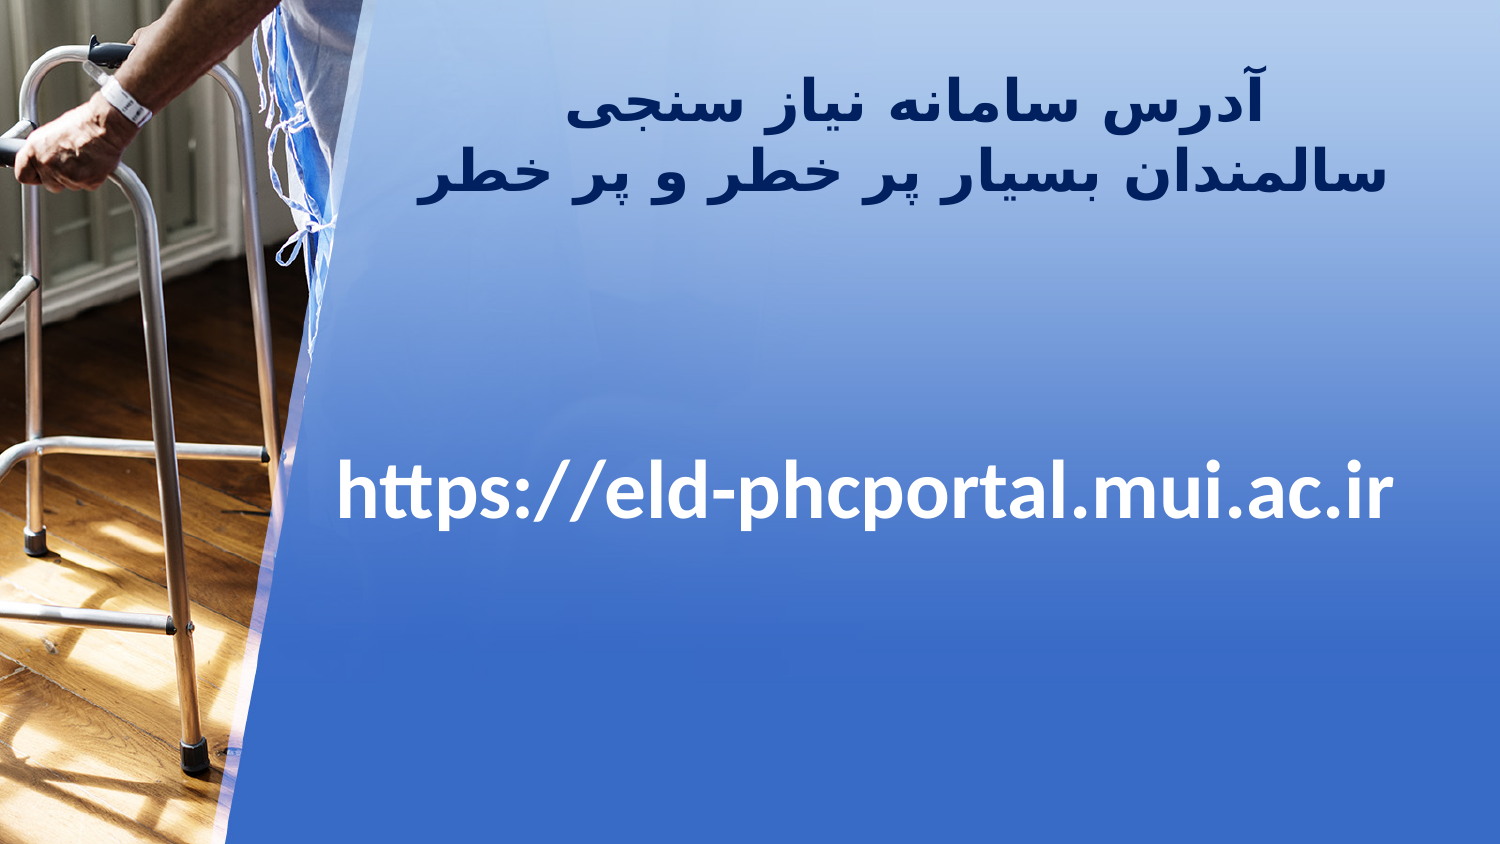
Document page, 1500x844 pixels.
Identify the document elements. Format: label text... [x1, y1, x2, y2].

title آدرس سامانه نیاز سنجی سالمندان بسیار پر خطر و پر خطر [350, 35, 1480, 232]
list https://eld-phcportal.mui.ac.ir [231, 428, 1500, 770]
picture [0, 0, 1500, 844]
